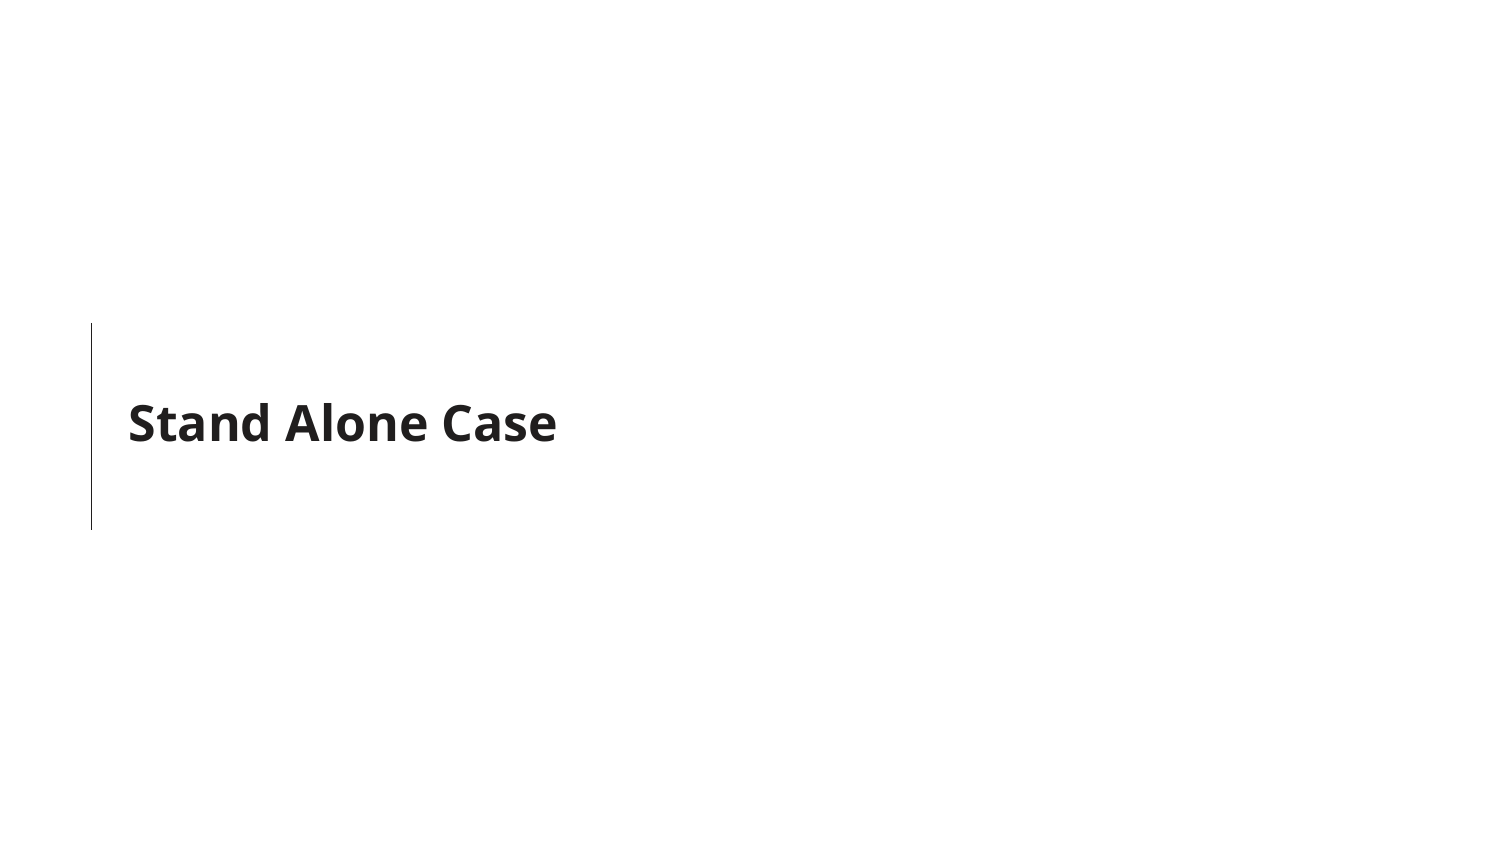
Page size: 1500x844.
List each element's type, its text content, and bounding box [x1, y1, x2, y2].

title Stand Alone Case [128, 368, 945, 475]
